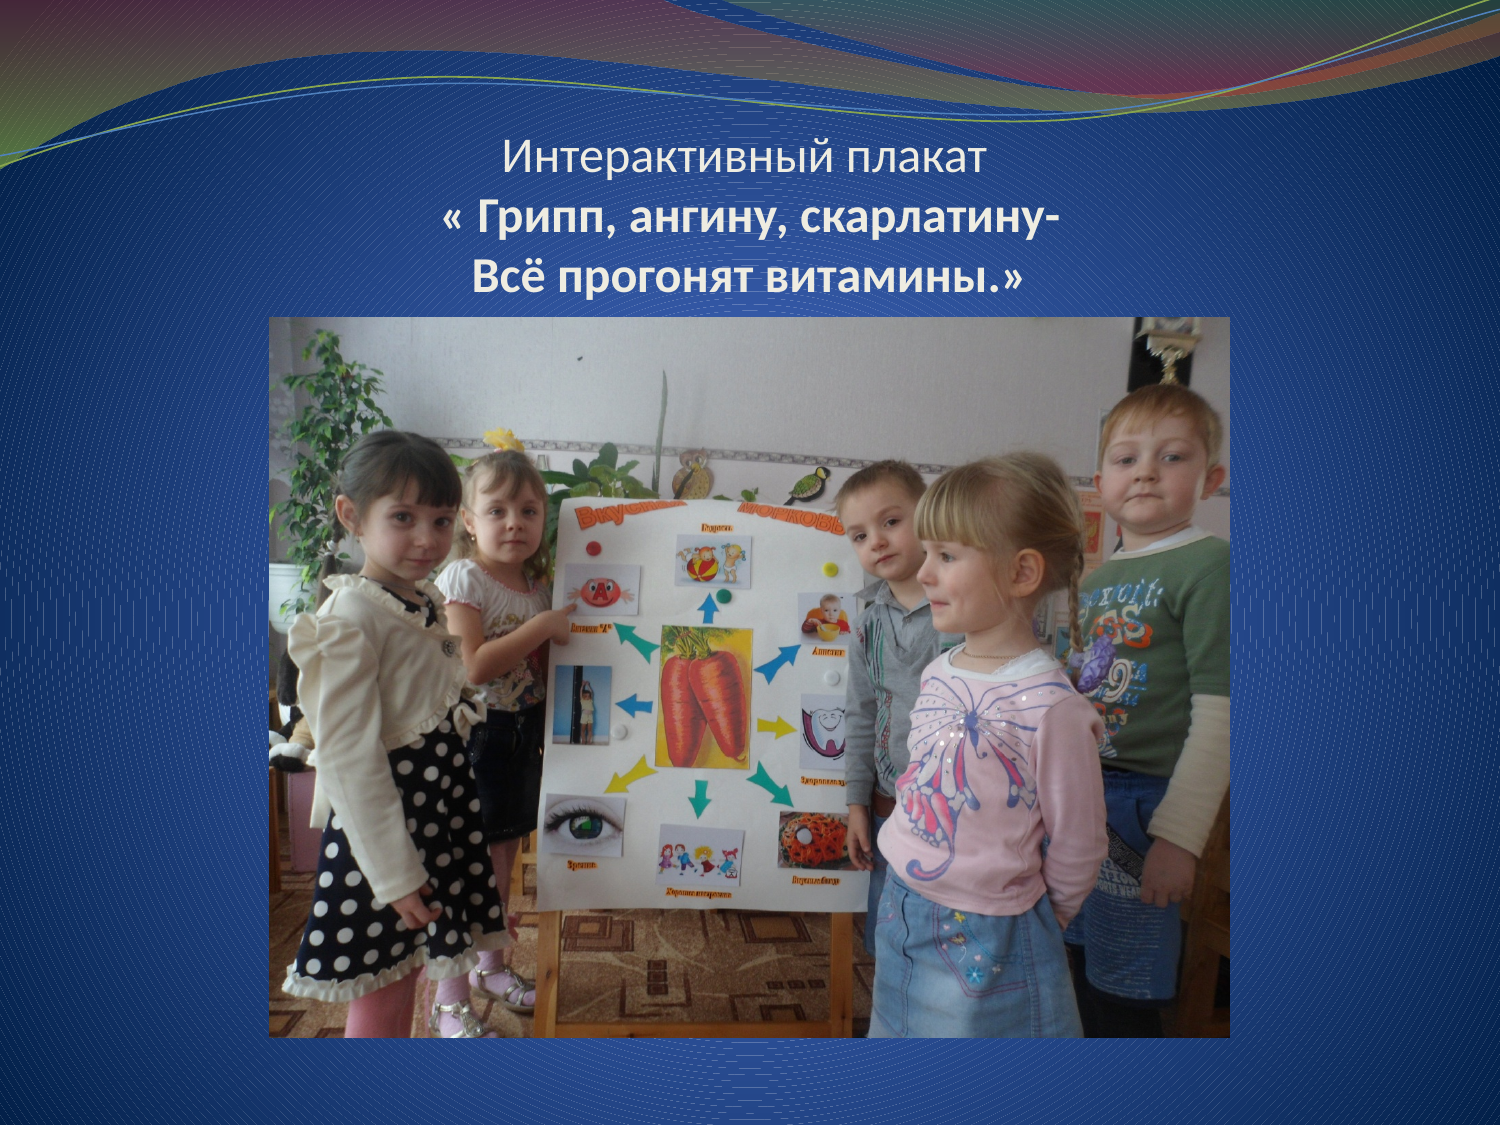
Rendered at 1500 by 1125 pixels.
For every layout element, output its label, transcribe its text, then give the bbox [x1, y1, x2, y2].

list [269, 317, 1231, 1038]
title Интерактивный плакат « Грипп, ангину, скарлатину- Всё прогонят витамины.» [75, 115, 1425, 303]
